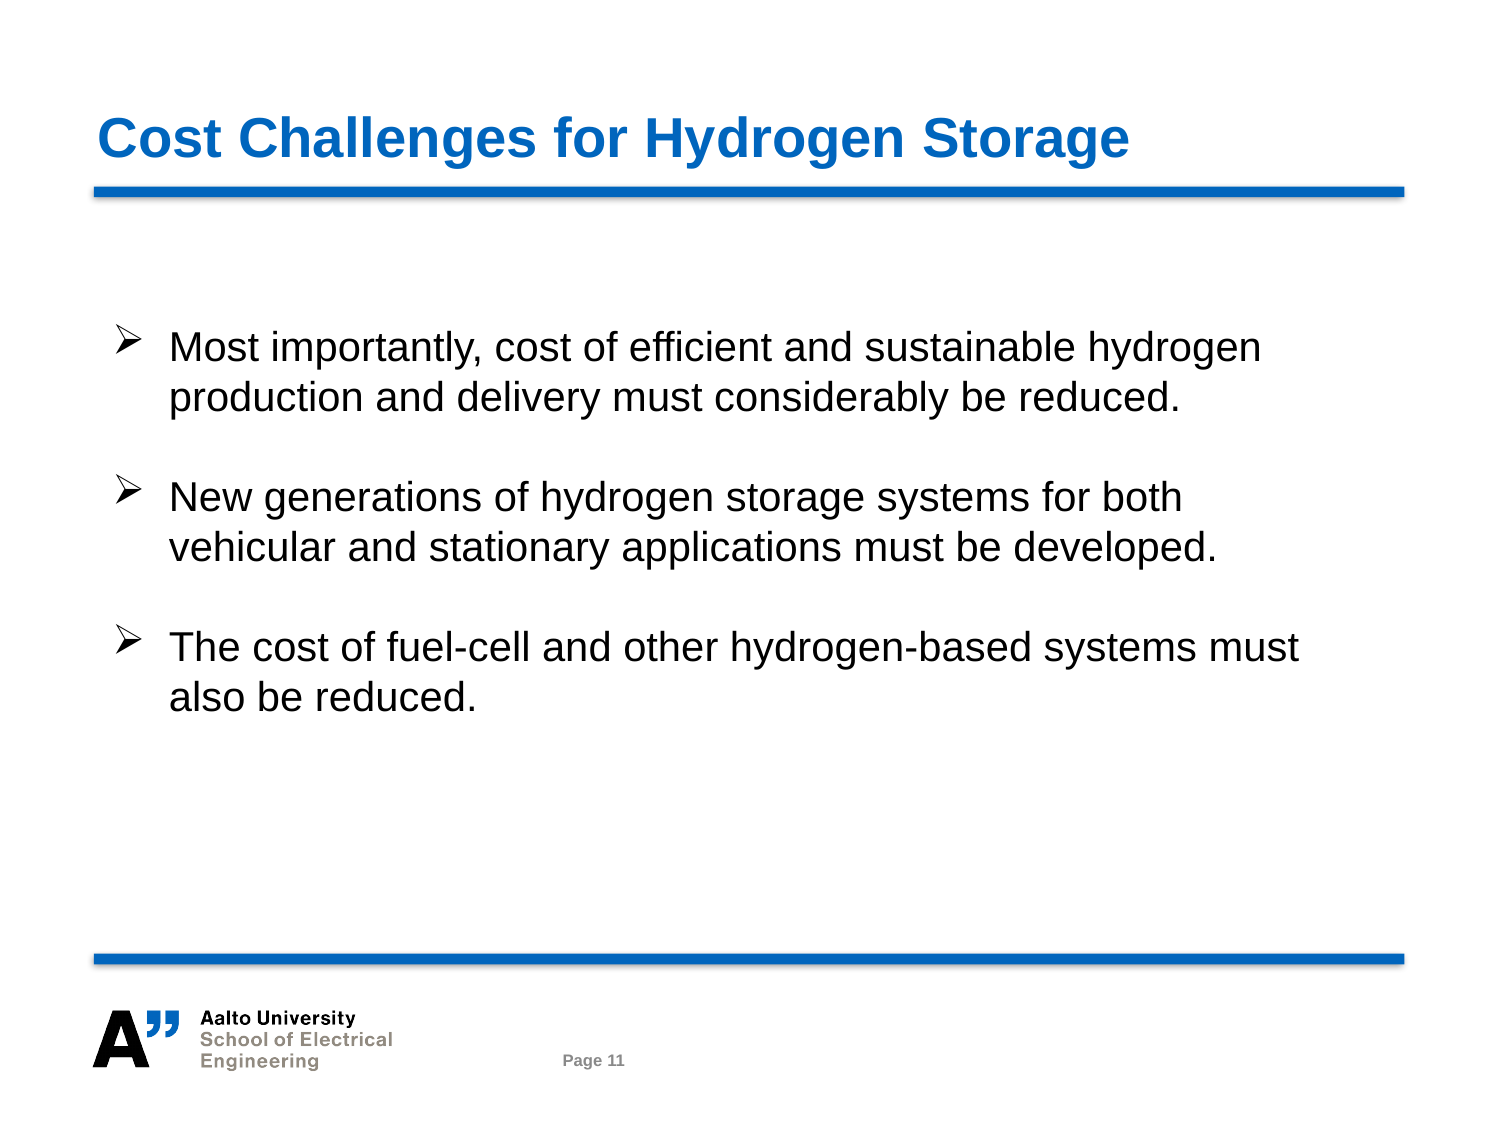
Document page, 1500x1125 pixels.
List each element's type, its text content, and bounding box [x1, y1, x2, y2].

picture [35, 953, 449, 1125]
title Cost Challenges for Hydrogen Storage [97, 101, 1444, 164]
slide_number Page 11 [562, 1050, 816, 1071]
text_box Most importantly, cost of efficient and sustainable hydrogen production and delivery must considerably be reduced. New generations of hydrogen storage systems for both vehicular and stationary applications must be developed. The cost of fuel-cell and other hydrogen-based systems must also be reduced. [97, 312, 1338, 727]
